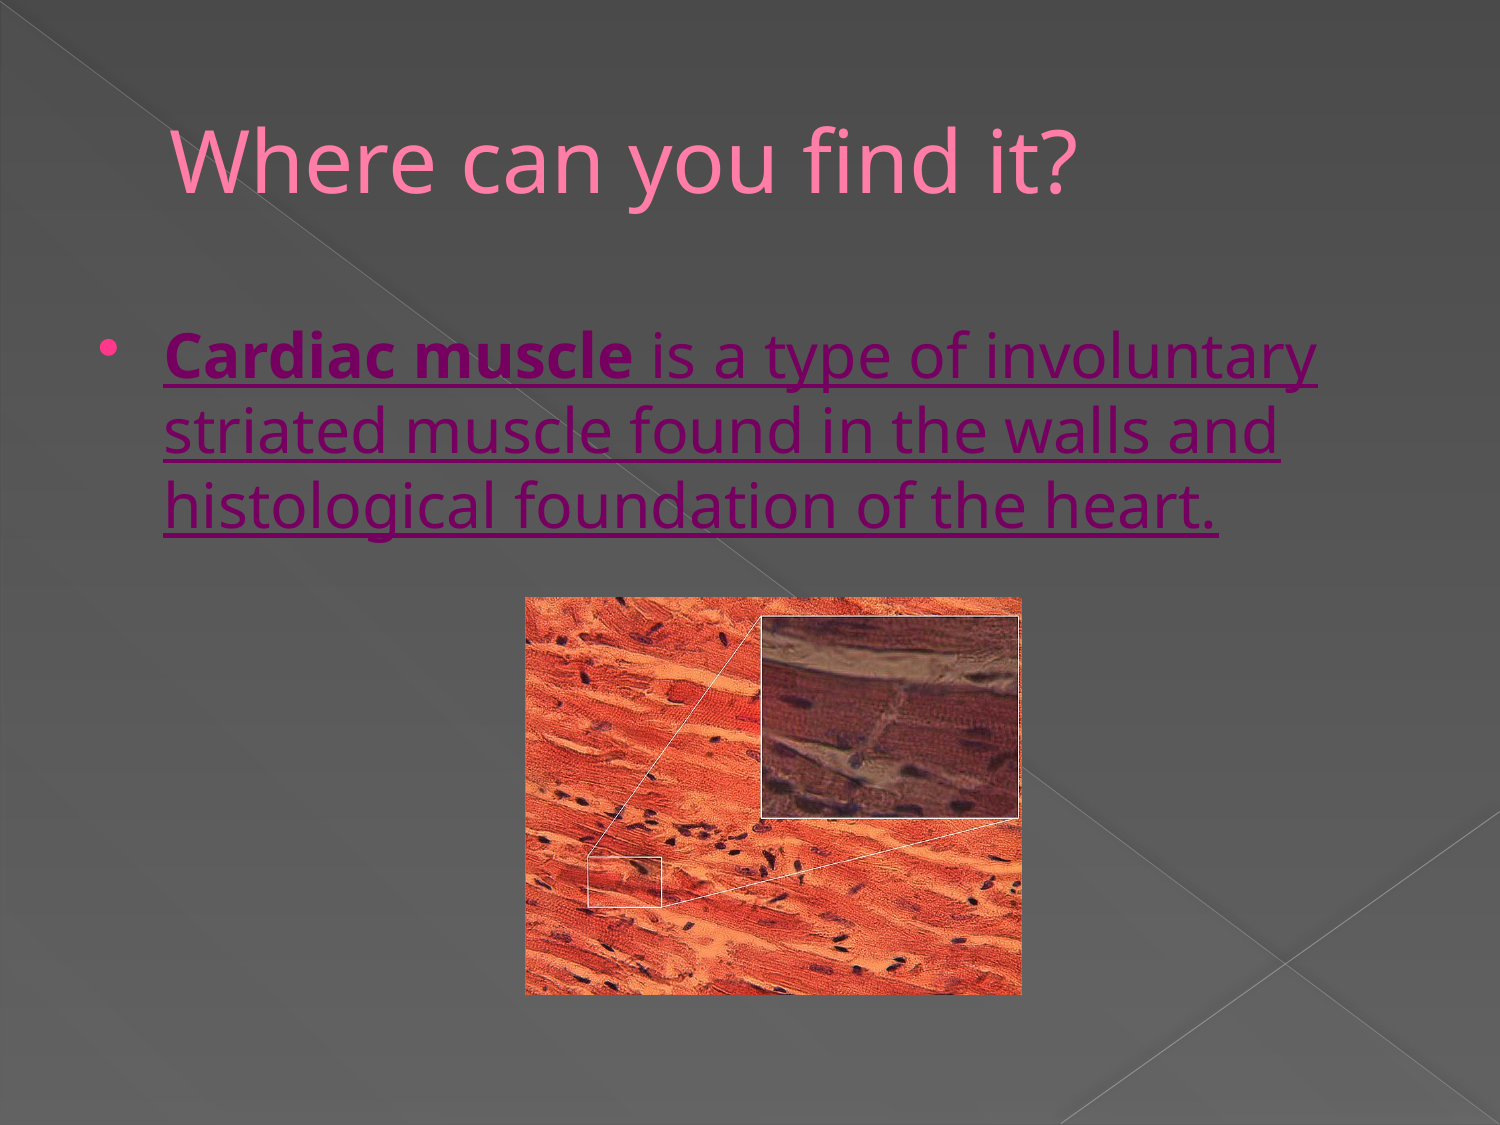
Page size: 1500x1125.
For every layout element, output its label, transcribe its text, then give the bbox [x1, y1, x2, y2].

picture [525, 597, 1022, 996]
list Cardiac muscle is a type of involuntary striated muscle found in the walls and histological foundation of the heart. [75, 308, 1425, 1059]
title Where can you find it? [75, 43, 1425, 274]
